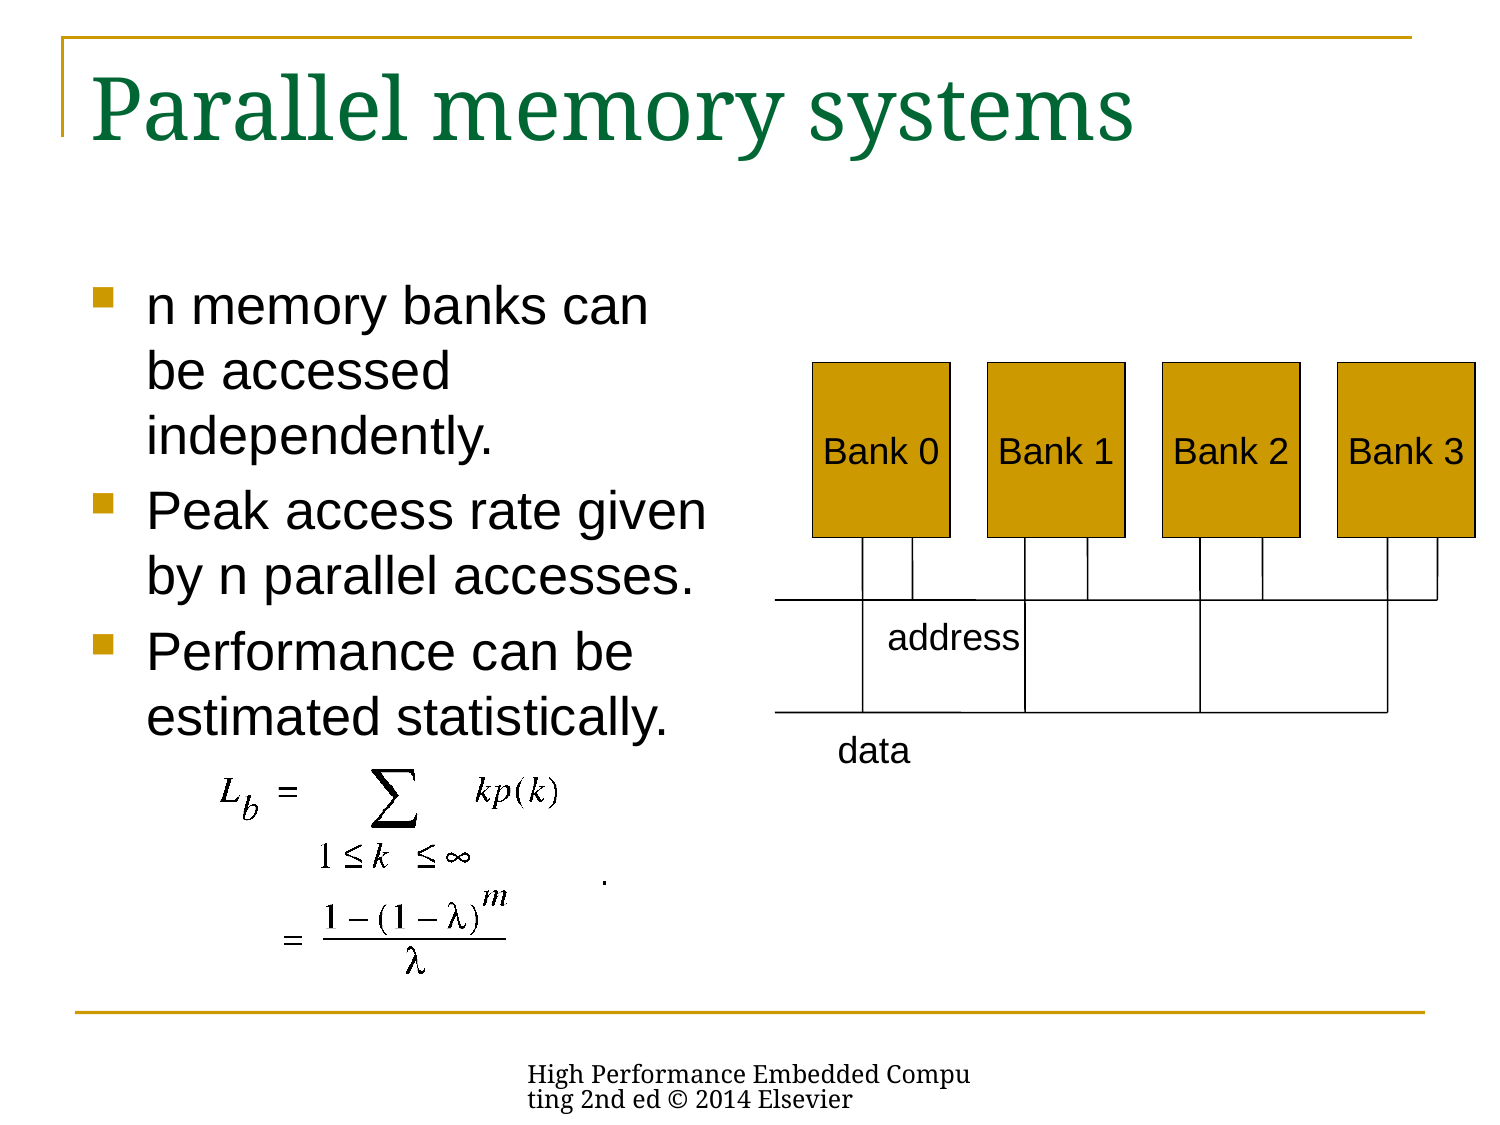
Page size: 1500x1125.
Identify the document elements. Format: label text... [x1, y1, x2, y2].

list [174, 749, 638, 1001]
text_box address [872, 605, 1036, 666]
text_box Bank 0 [812, 362, 950, 538]
title Parallel memory systems [75, 45, 1425, 233]
footer High Performance Embedded Computing 2nd ed © 2014 Elsevier [512, 1025, 988, 1100]
list n memory banks can be accessed independently. Peak access rate given by n parallel accesses. Performance can be estimated statistically. [75, 262, 738, 1006]
text_box Bank 3 [1337, 362, 1475, 538]
text_box Bank 1 [987, 362, 1125, 538]
text_box data [822, 718, 926, 779]
text_box Bank 2 [1162, 362, 1300, 538]
